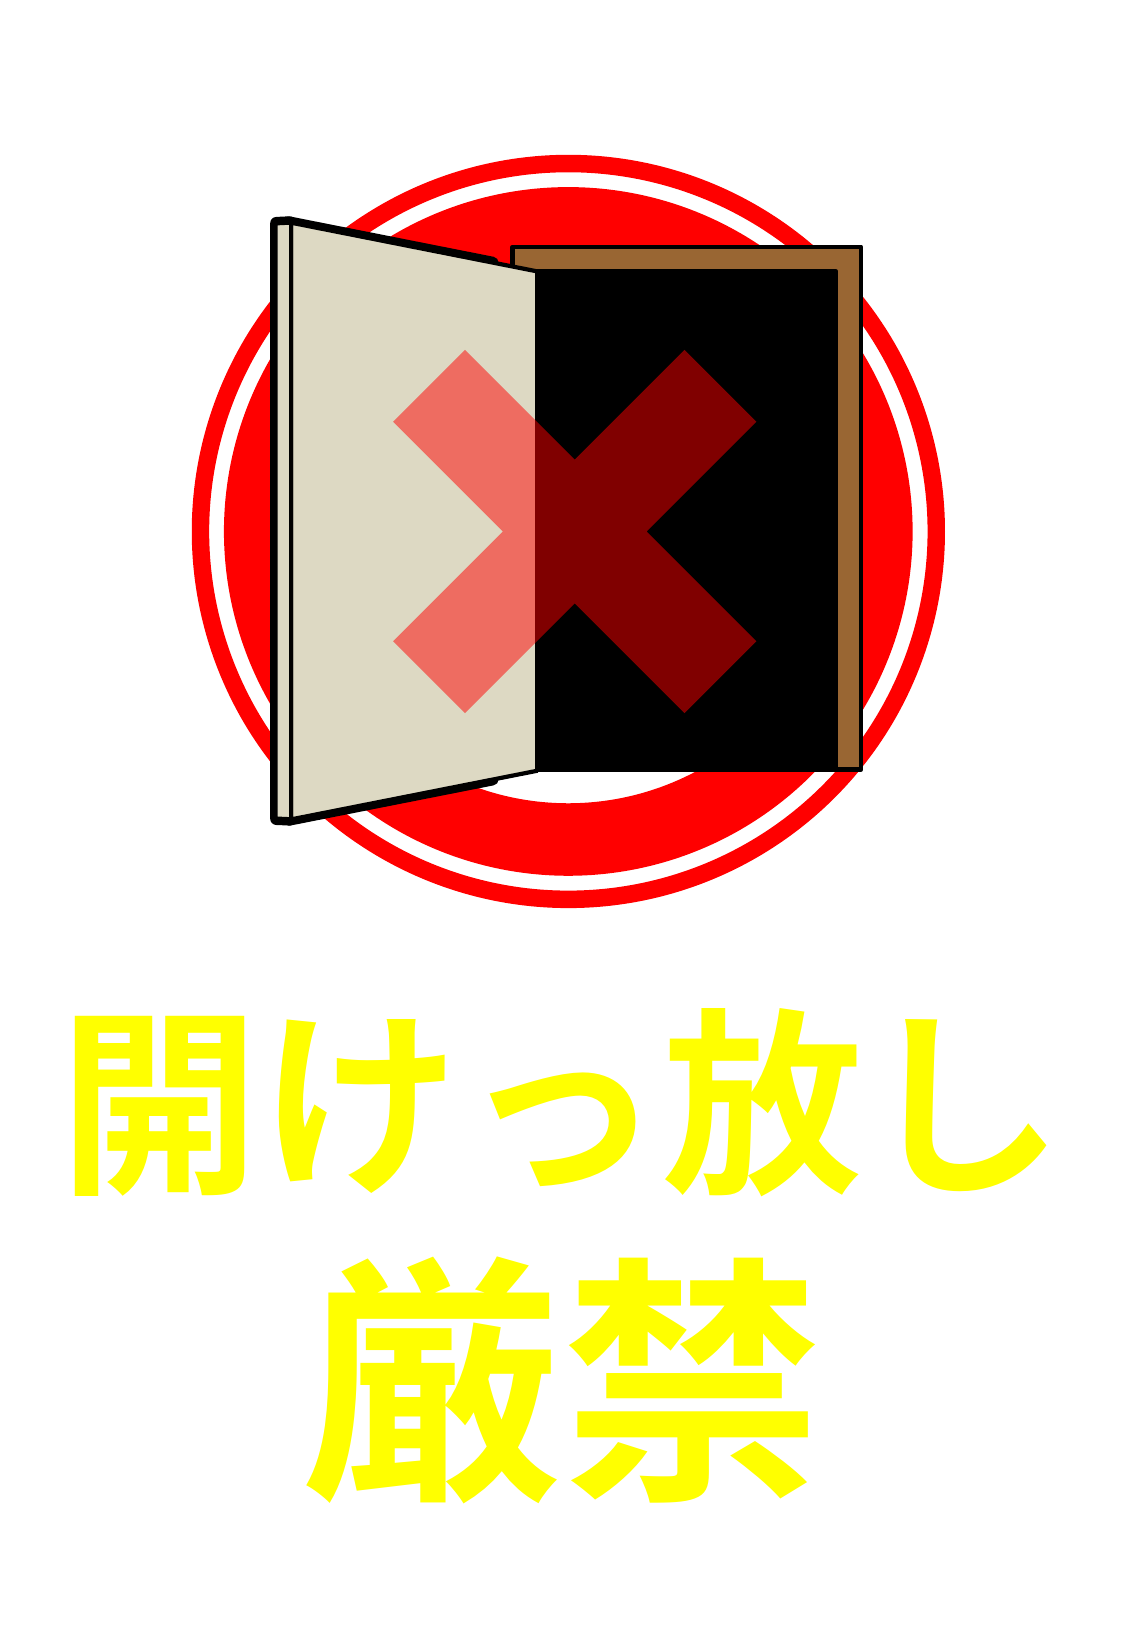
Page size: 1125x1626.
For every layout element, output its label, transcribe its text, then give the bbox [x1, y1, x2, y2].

text_box 開けっ放し 厳禁 [0, 971, 1125, 1539]
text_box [191, 154, 946, 909]
